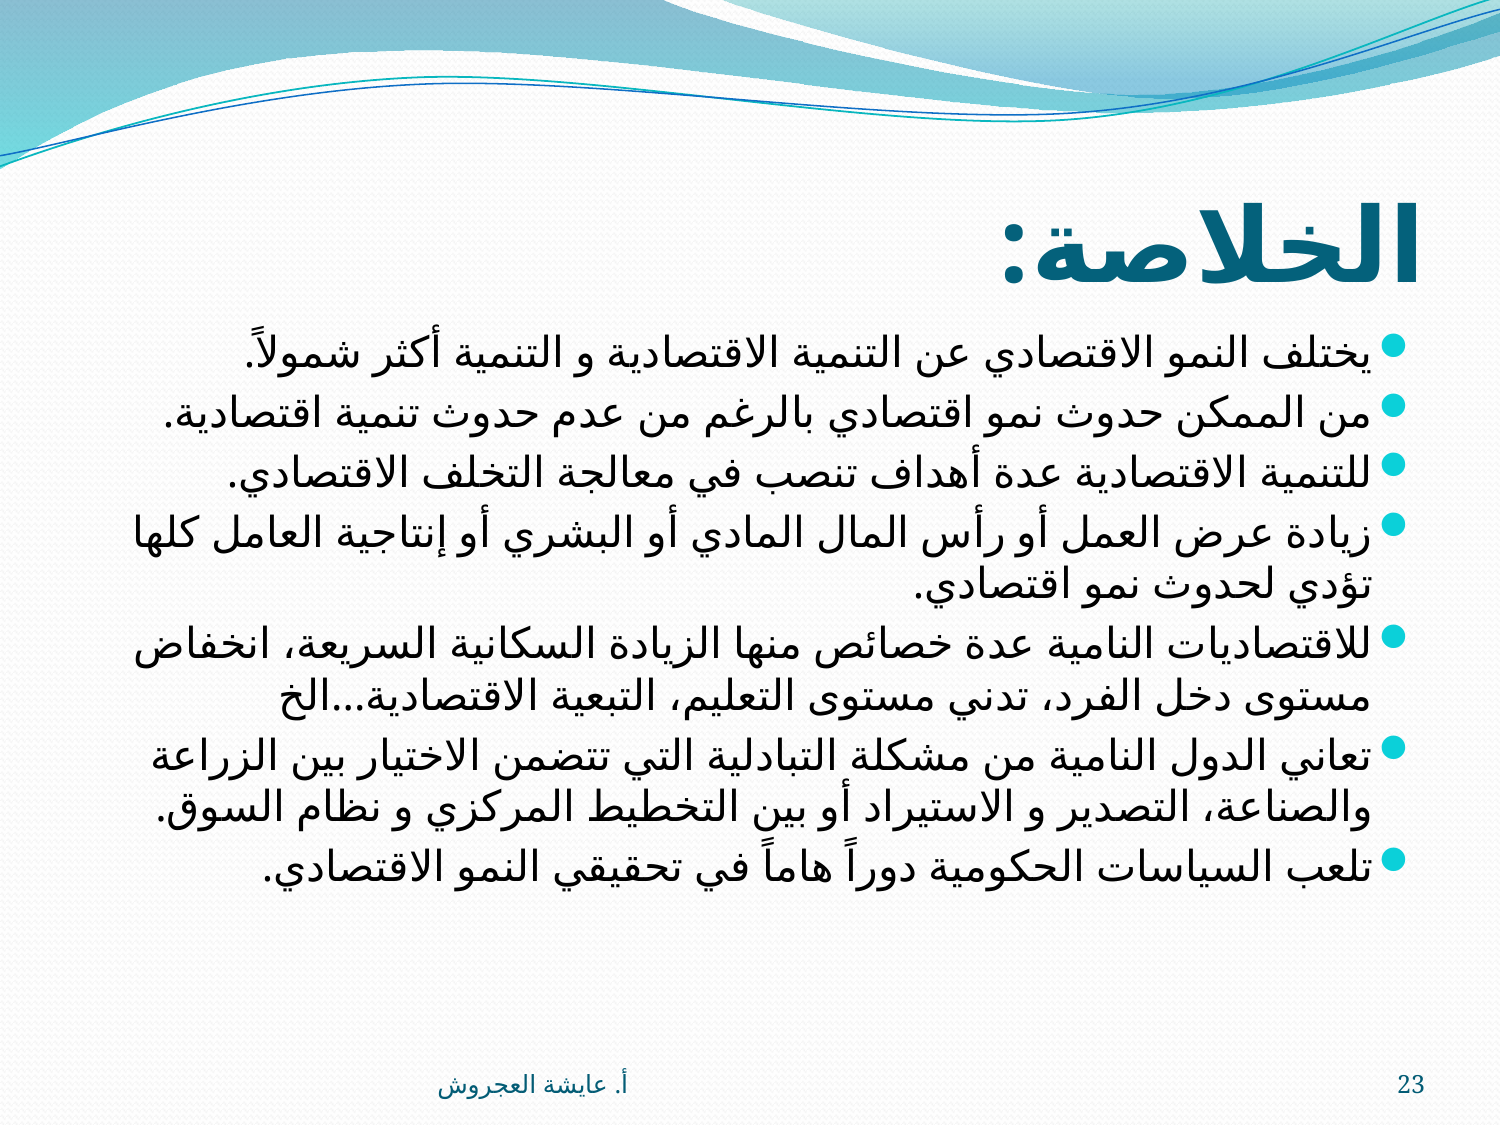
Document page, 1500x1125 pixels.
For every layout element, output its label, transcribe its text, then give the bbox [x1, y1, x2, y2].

slide_number 23 [1299, 1042, 1425, 1103]
title الخلاصة: [75, 115, 1425, 303]
list يختلف النمو الاقتصادي عن التنمية الاقتصادية و التنمية أكثر شمولاً. من الممكن حدوث نمو اقتصادي بالرغم من عدم حدوث تنمية اقتصادية. للتنمية الاقتصادية عدة أهداف تنصب في معالجة التخلف الاقتصادي. زيادة عرض العمل أو رأس المال المادي أو البشري أو إنتاجية العامل كلها تؤدي لحدوث نمو اقتصادي. للاقتصاديات النامية عدة خصائص منها الزيادة السكانية السريعة، انخفاض مستوى دخل الفرد، تدني مستوى التعليم، التبعية الاقتصادية...الخ تعاني الدول النامية من مشكلة التبادلية التي تتضمن الاختيار بين الزراعة والصناعة، التصدير و الاستيراد أو بين التخطيط المركزي و نظام السوق. تلعب السياسات الحكومية دوراً هاماً في تحقيقي النمو الاقتصادي. [75, 317, 1425, 1038]
footer أ. عايشة العجروش [437, 1042, 988, 1103]
